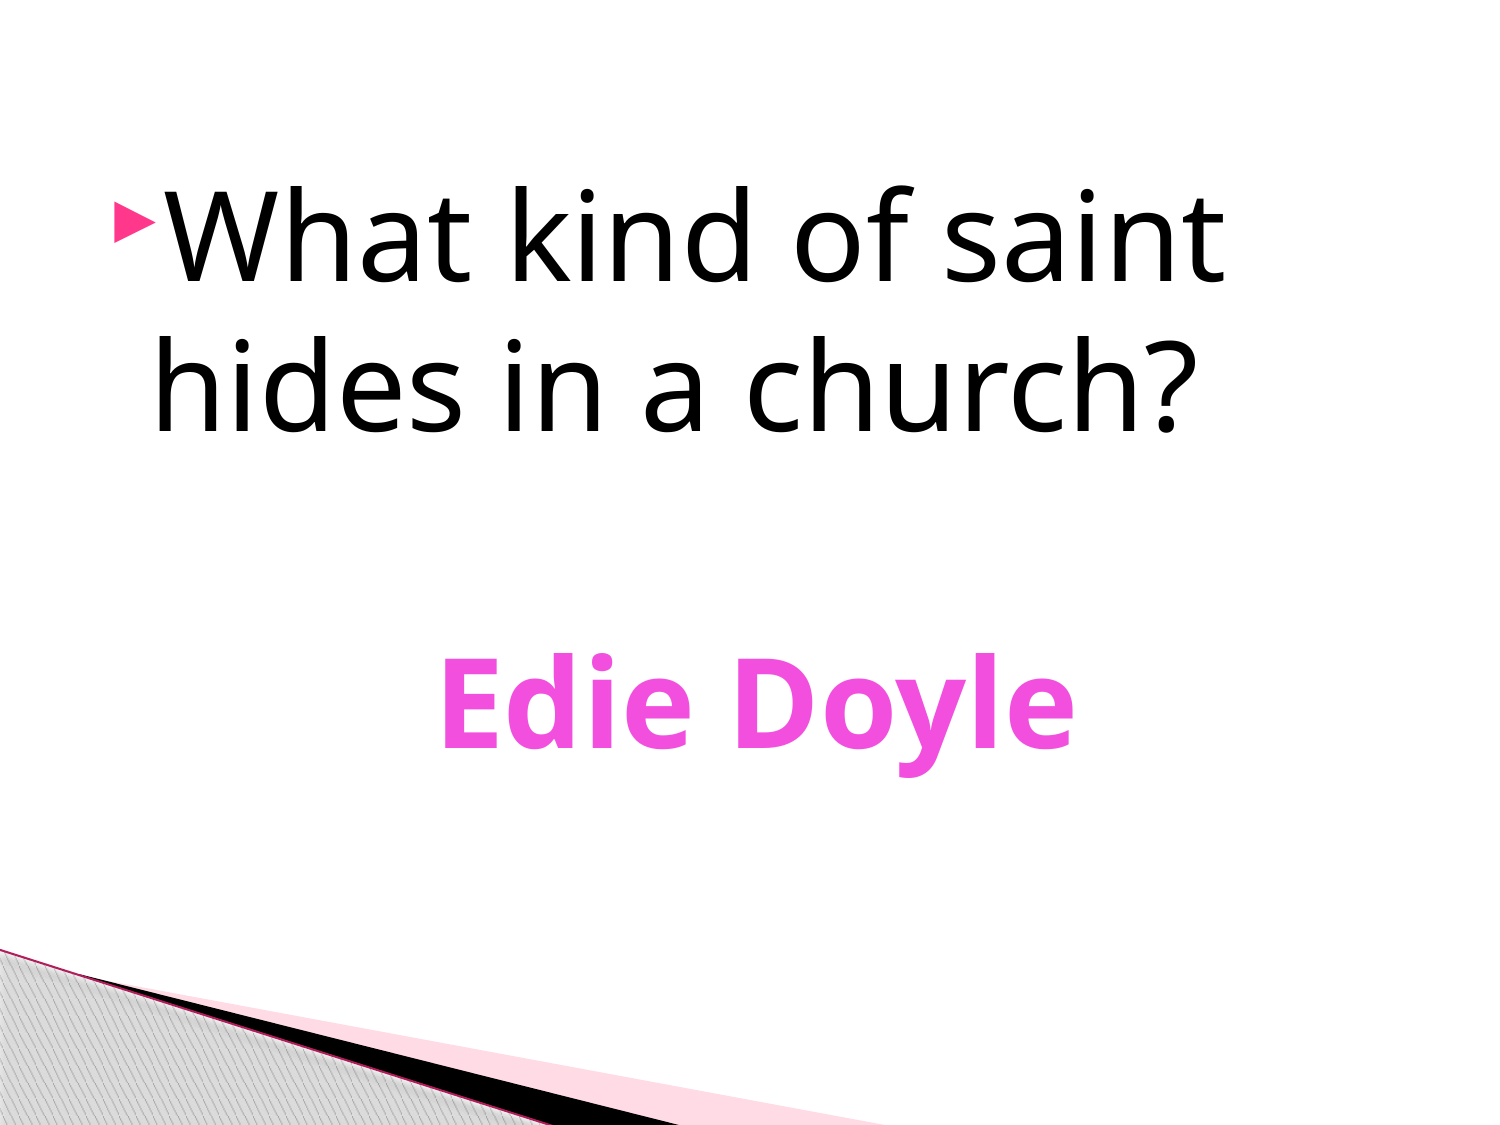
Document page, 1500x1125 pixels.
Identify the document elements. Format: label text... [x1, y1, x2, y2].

list What kind of saint hides in a church? Edie Doyle [75, 149, 1425, 986]
